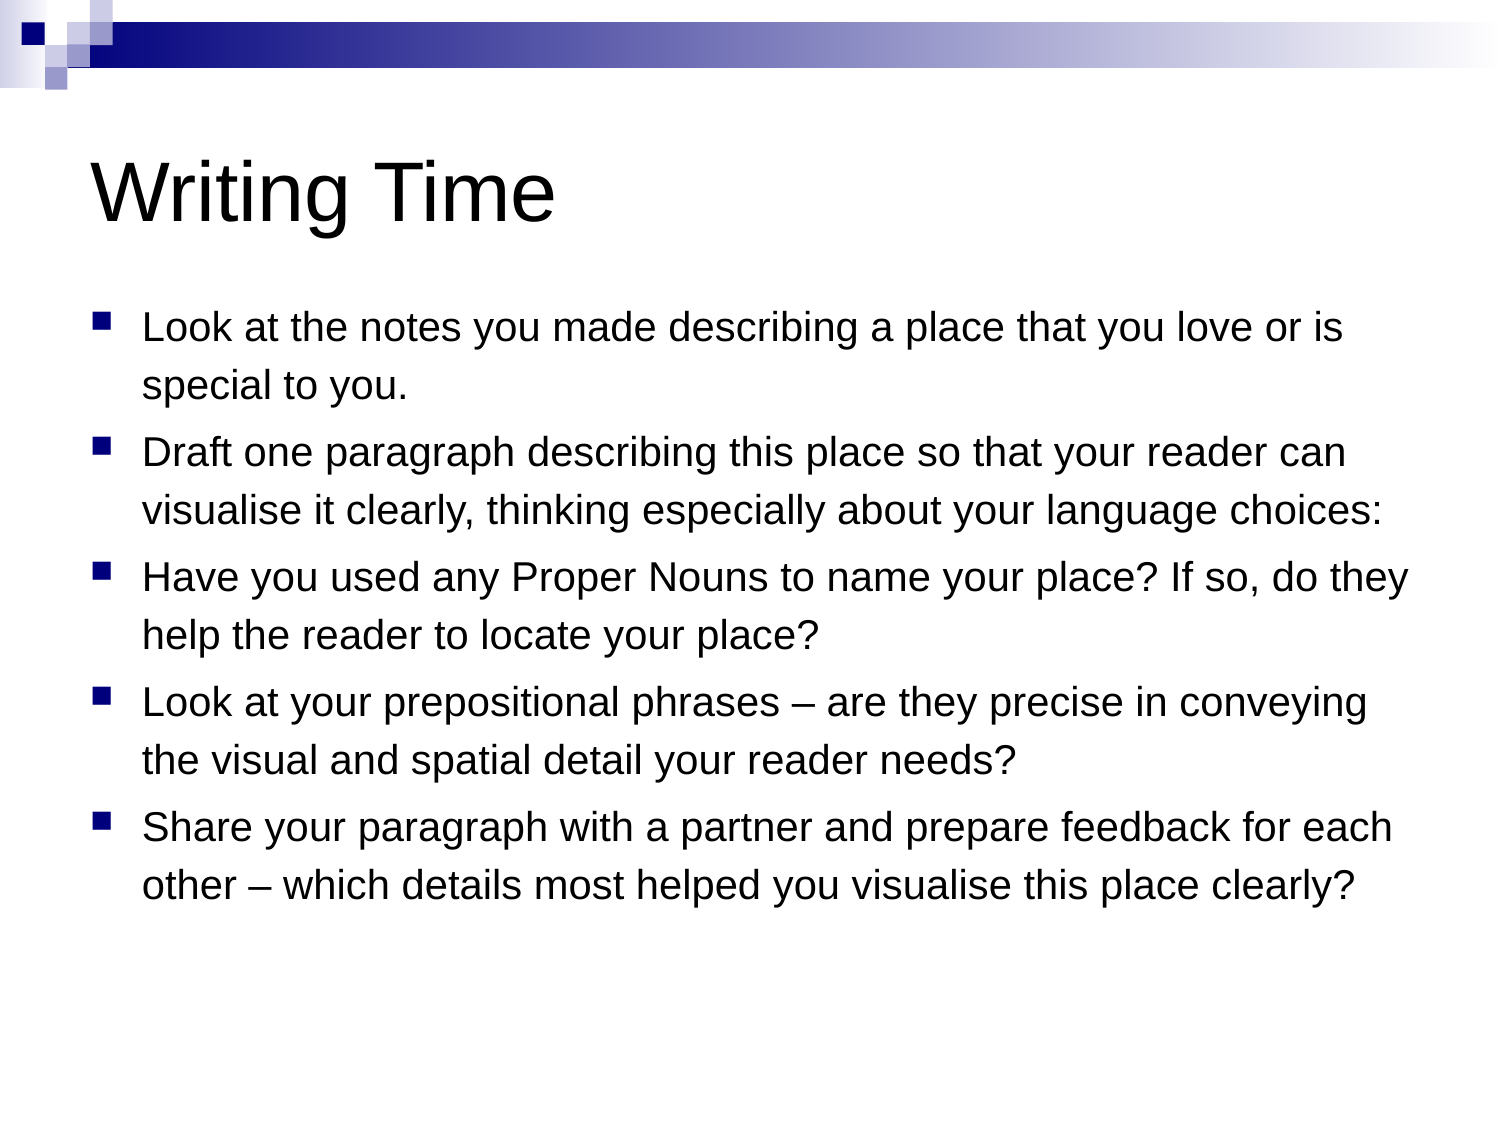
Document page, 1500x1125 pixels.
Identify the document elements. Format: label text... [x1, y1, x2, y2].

list Look at the notes you made describing a place that you love or is special to you. Draft one paragraph describing this place so that your reader can visualise it clearly, thinking especially about your language choices: Have you used any Proper Nouns to name your place? If so, do they help the reader to locate your place? Look at your prepositional phrases – are they precise in conveying the visual and spatial detail your reader needs? Share your paragraph with a partner and prepare feedback for each other – which details most helped you visualise this place clearly? [74, 283, 1426, 922]
title Writing Time [74, 74, 1426, 283]
